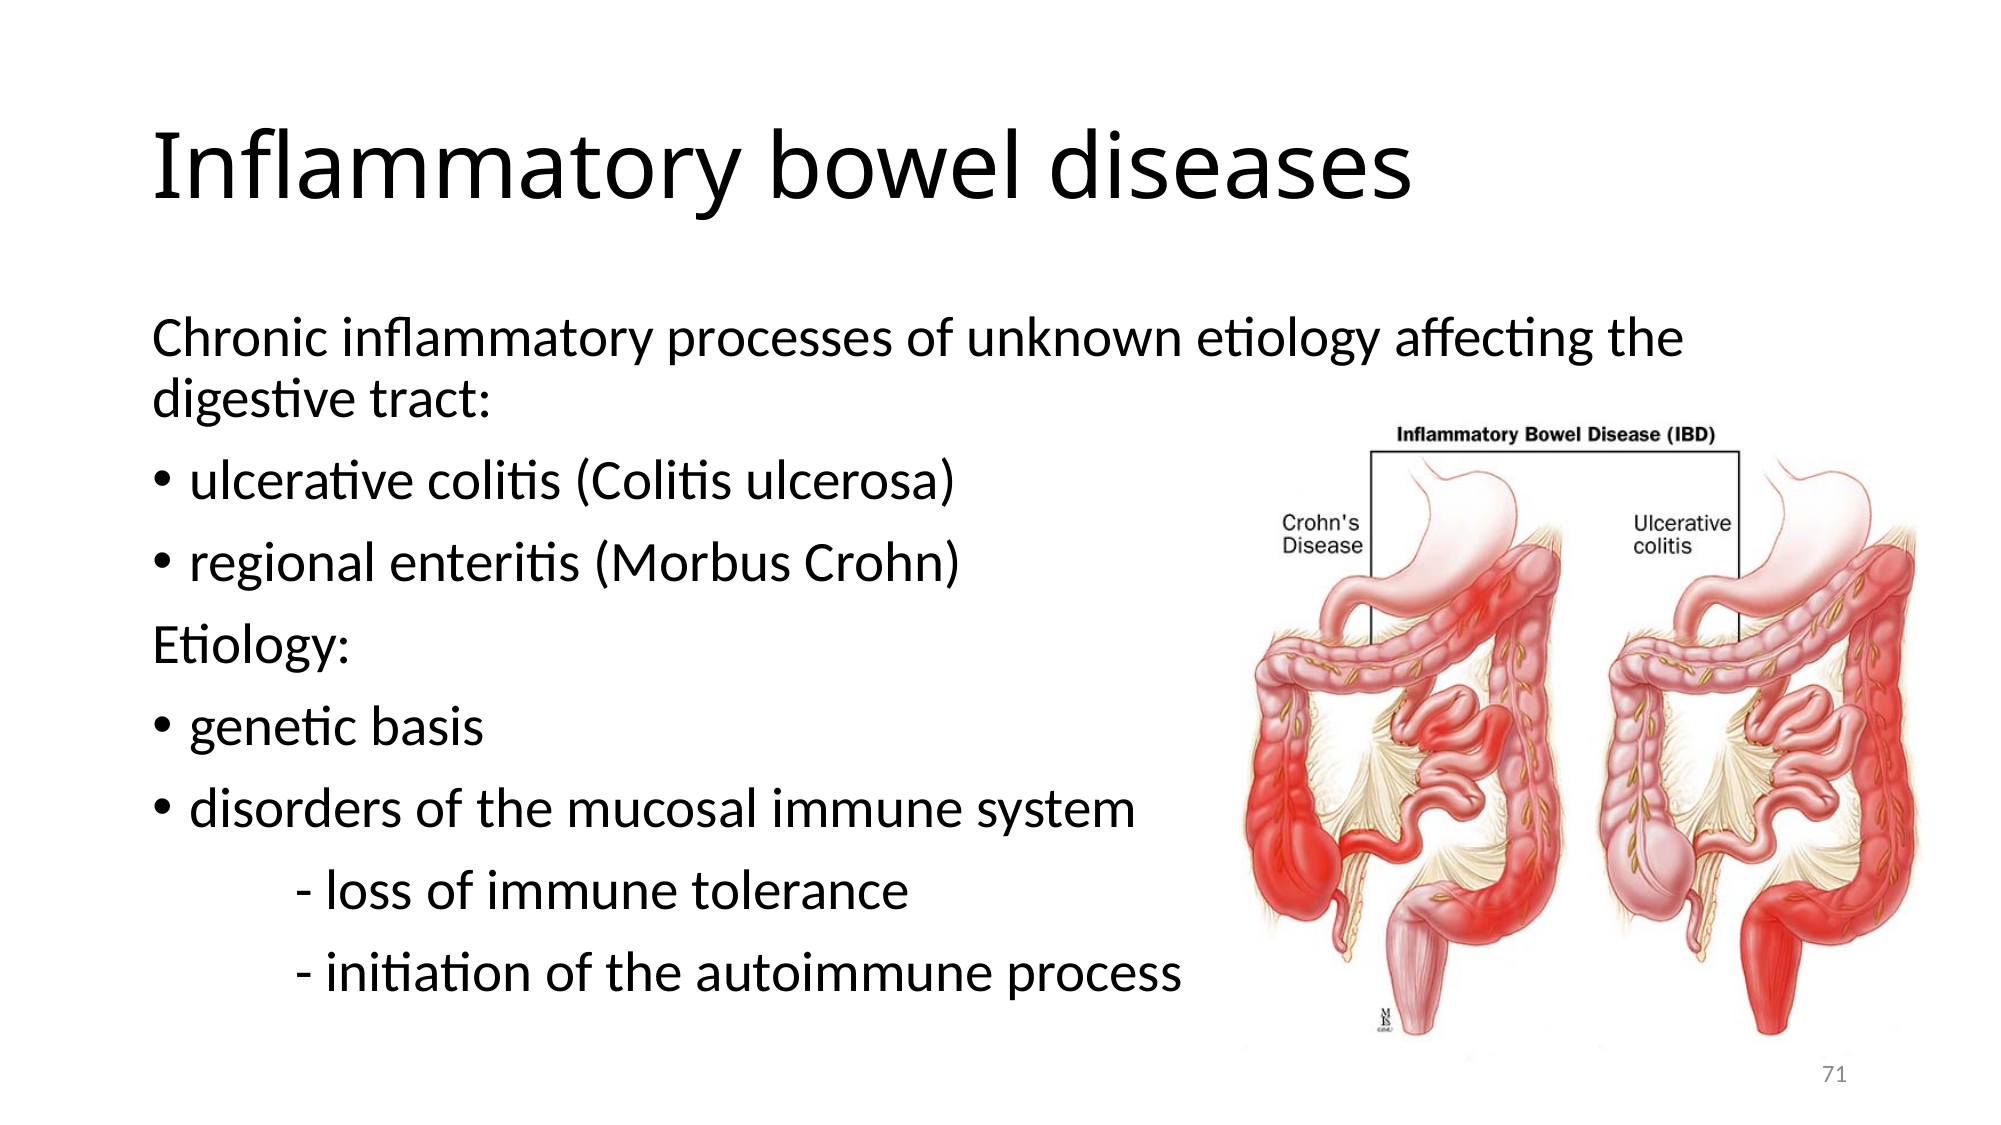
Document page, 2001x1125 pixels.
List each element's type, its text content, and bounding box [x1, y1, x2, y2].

picture [1223, 403, 1954, 1063]
list Chronic inflammatory processes of unknown etiology affecting the digestive tract: ulcerative colitis (Colitis ulcerosa) regional enteritis (Morbus Crohn) Etiology: genetic basis disorders of the mucosal immune system - loss of immune tolerance - initiation of the autoimmune process [137, 299, 1863, 1014]
title Inflammatory bowel diseases [137, 59, 1863, 278]
slide_number 71 [1412, 1063, 1863, 1103]
